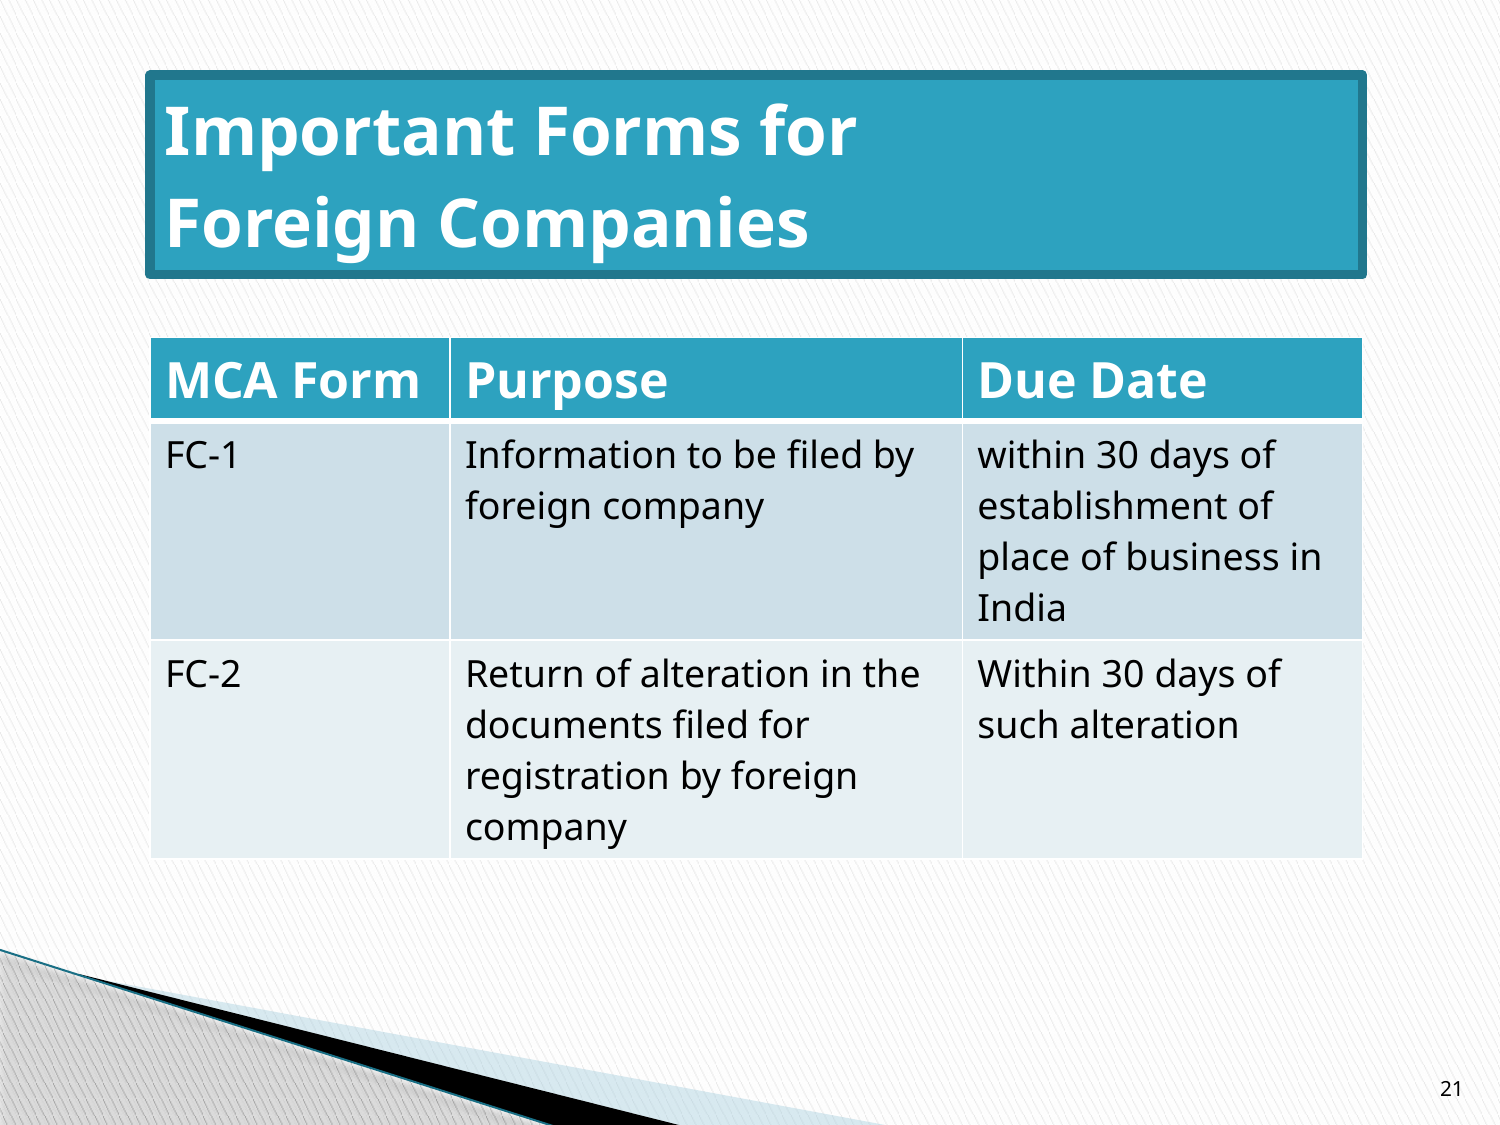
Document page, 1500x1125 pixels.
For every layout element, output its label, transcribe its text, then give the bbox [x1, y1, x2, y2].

table_cell Information to be filed by foreign company [451, 424, 962, 639]
table_header Purpose [451, 338, 962, 418]
table_cell FC-2 [151, 641, 449, 858]
table_cell Return of alteration in the documents filed for registration by foreign company [451, 641, 962, 858]
slide_number 21 [1418, 1051, 1479, 1112]
table_header MCA Form [151, 338, 449, 418]
table_cell FC-1 [151, 424, 449, 639]
table_cell Within 30 days of such alteration [963, 641, 1362, 858]
table_header Due Date [963, 338, 1362, 418]
title Important Forms for Foreign Companies [145, 70, 1367, 279]
table_cell within 30 days of establishment of place of business in India [963, 424, 1362, 639]
